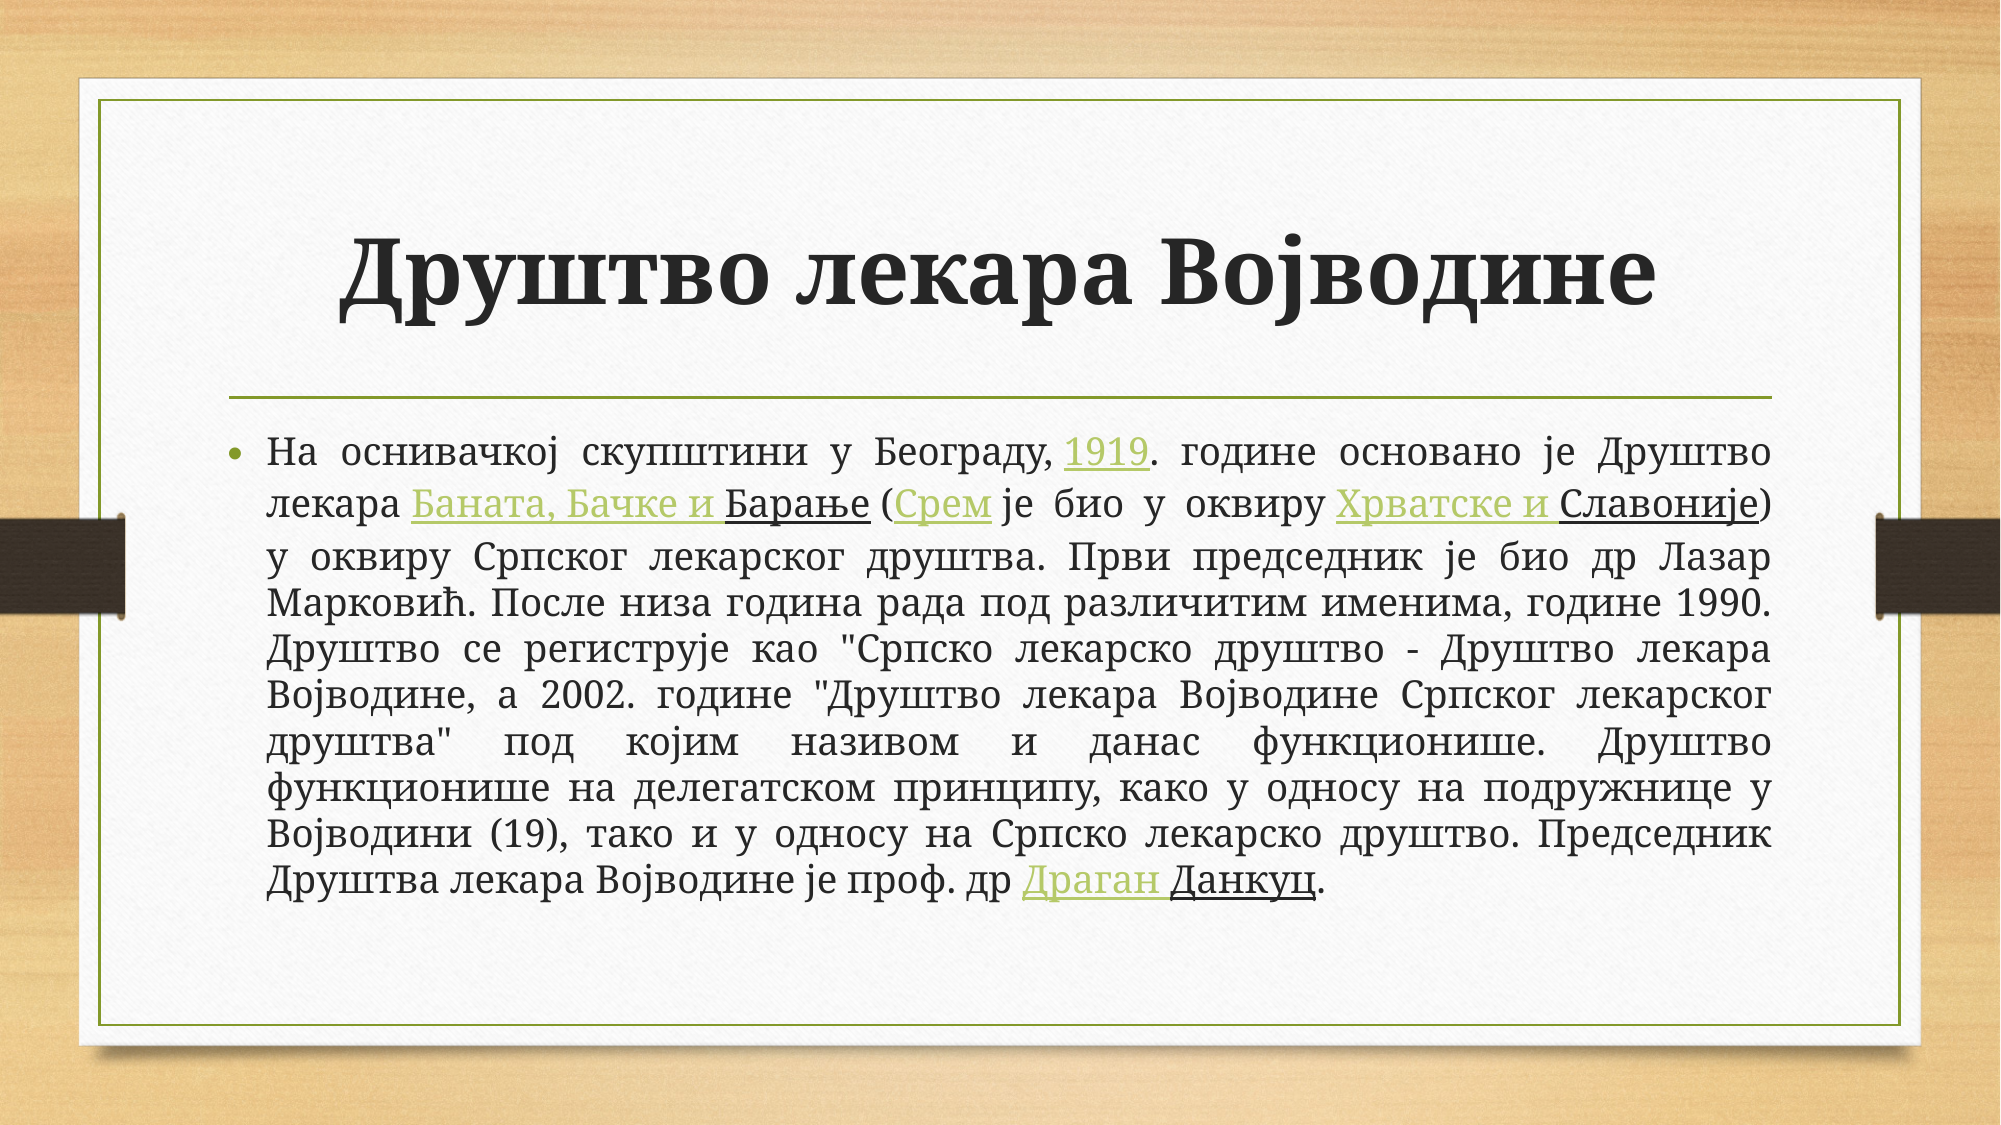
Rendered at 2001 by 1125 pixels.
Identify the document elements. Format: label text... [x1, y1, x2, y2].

list На оснивачкој скупштини у Београду, 1919. године основано је Друштво лекара Баната, Бачке и Барање (Срем је био у оквиру Хрватске и Славоније) у оквиру Српског лекарског друштва. Први председник је био др Лазар Марковић. После низа година рада под различитим именима, године 1990. Друштво се региструје као "Српско лекарско друштво - Друштво лекара Војводине, а 2002. године "Друштво лекара Војводине Српског лекарског друштва" под којим називом и данас функционише. Друштво функционише на делегатском принципу, како у односу на подружнице у Војводини (19), тако и у односу на Српско лекарско друштво. Председник Друштва лекара Војводине је проф. др Драган Данкуц. [212, 419, 1788, 964]
title Друштво лекара Војводине [212, 161, 1788, 375]
picture [0, 0, 2001, 1125]
